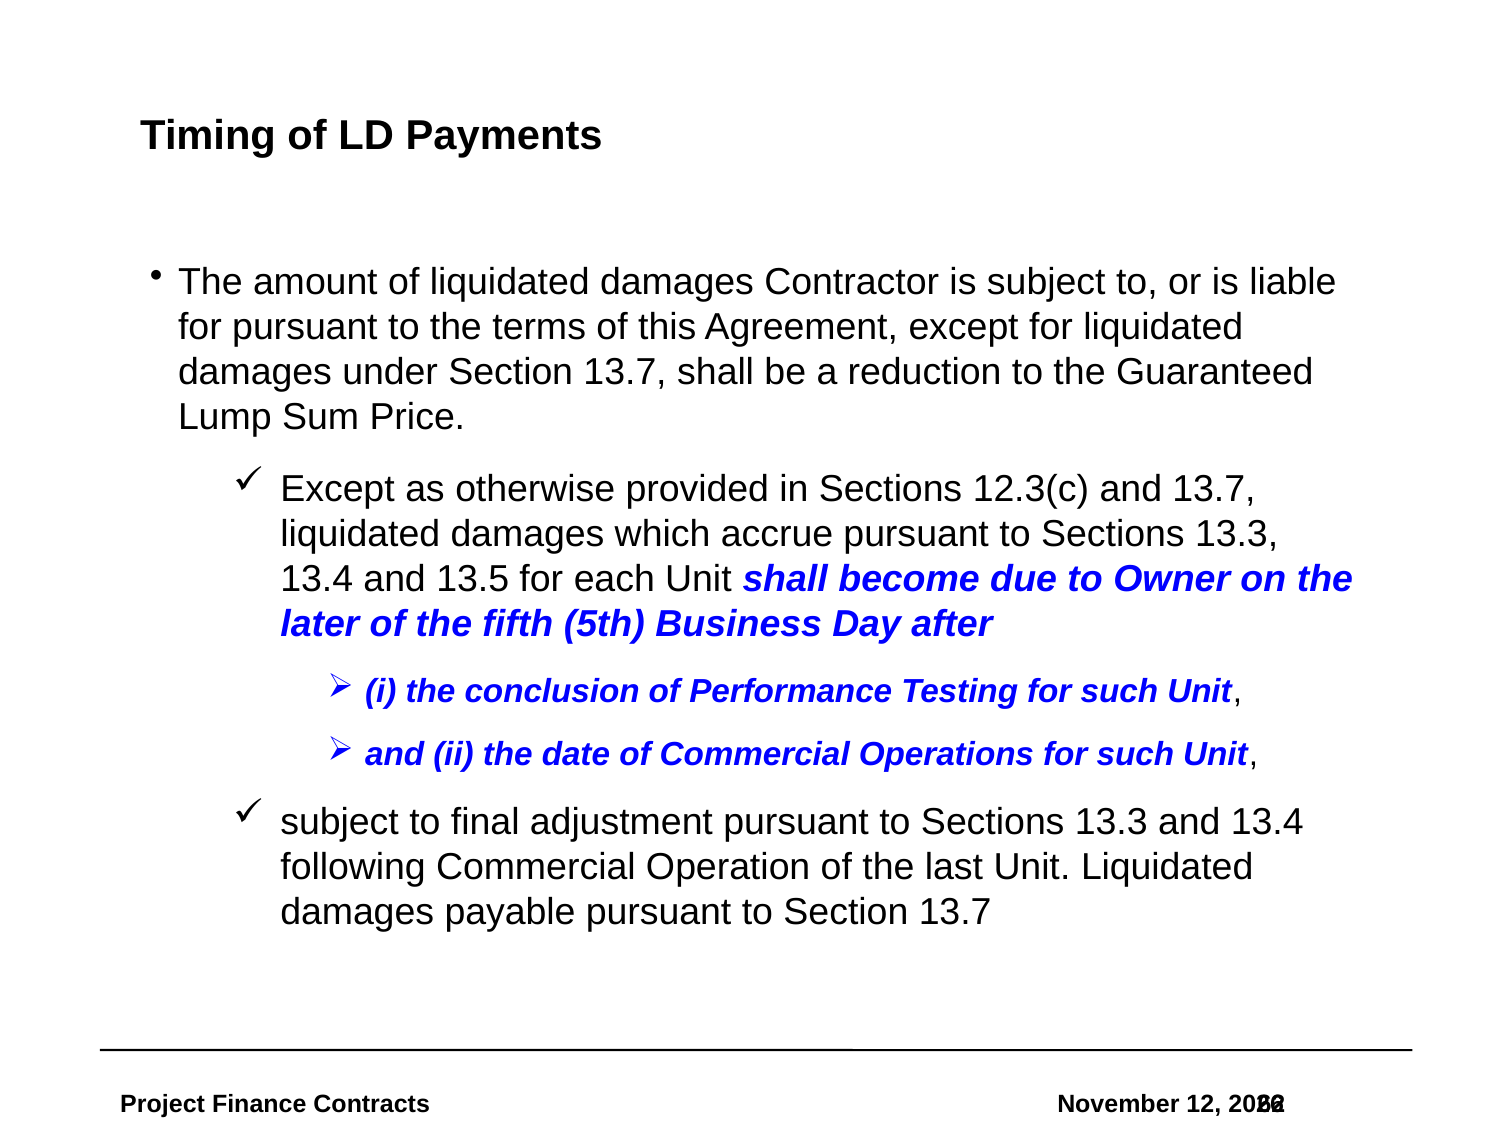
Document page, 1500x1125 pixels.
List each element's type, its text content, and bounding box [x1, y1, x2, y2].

title Timing of LD Payments [124, 99, 1288, 226]
list The amount of liquidated damages Contractor is subject to, or is liable for pursuant to the terms of this Agreement, except for liquidated damages under Section 13.7, shall be a reduction to the Guaranteed Lump Sum Price. Except as otherwise provided in Sections 12.3(c) and 13.7, liquidated damages which accrue pursuant to Sections 13.3, 13.4 and 13.5 for each Unit shall become due to Owner on the later of the fifth (5th) Business Day after (i) the conclusion of Performance Testing for such Unit, and (ii) the date of Commercial Operations for such Unit, subject to final adjustment pursuant to Sections 13.3 and 13.4 following Commercial Operation of the last Unit. Liquidated damages payable pursuant to Section 13.7 [124, 249, 1376, 1001]
